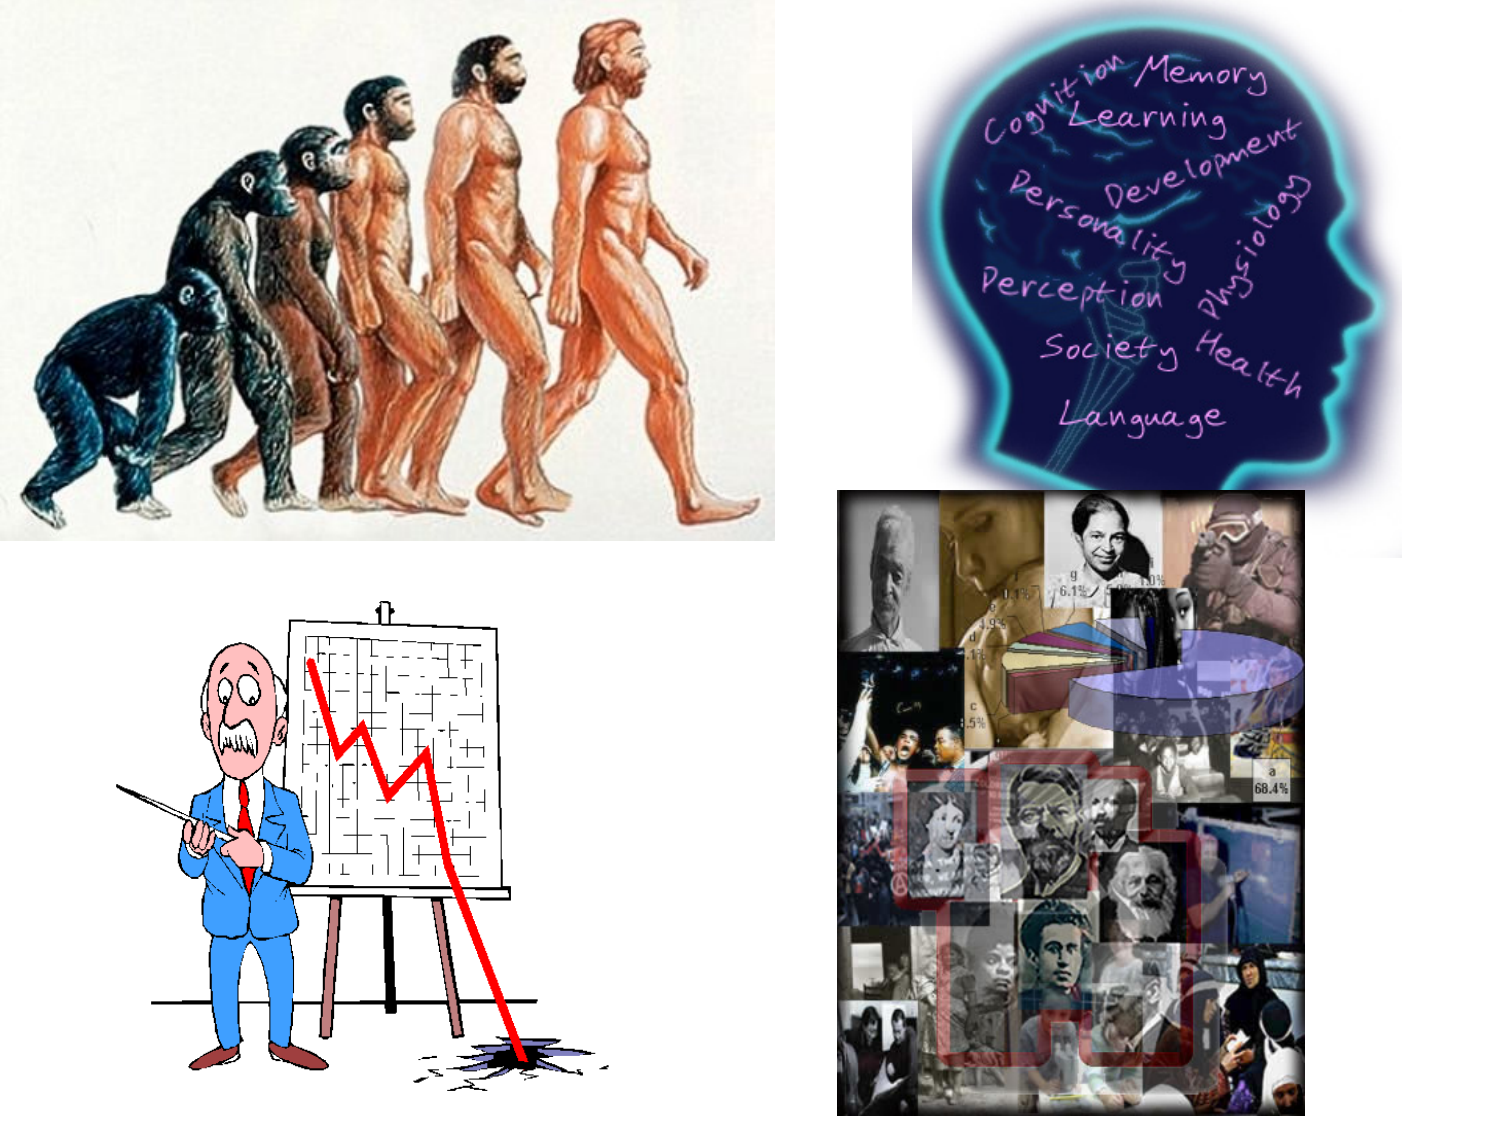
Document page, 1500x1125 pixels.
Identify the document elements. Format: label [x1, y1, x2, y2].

picture [837, 0, 1402, 1117]
list [37, 599, 695, 1093]
picture [0, 0, 776, 541]
